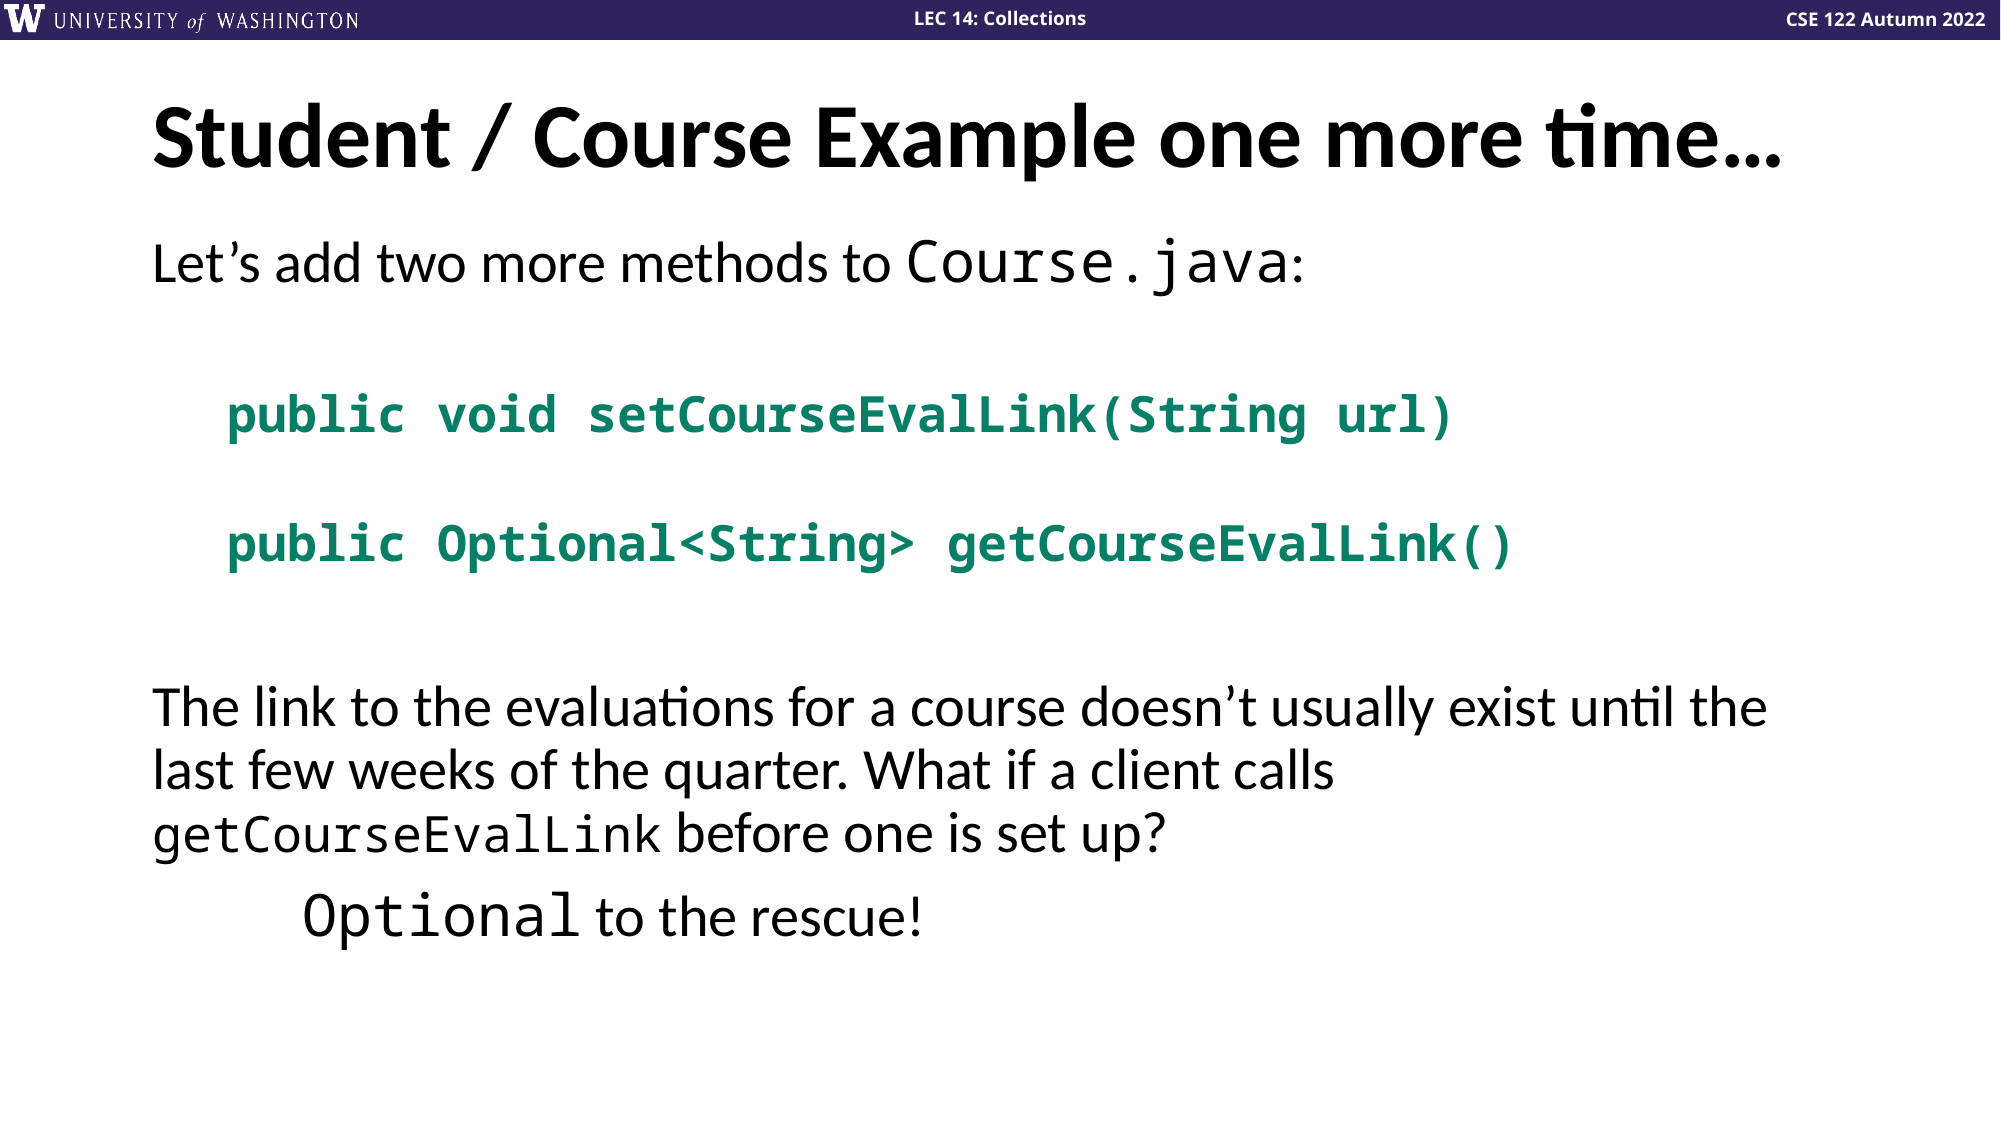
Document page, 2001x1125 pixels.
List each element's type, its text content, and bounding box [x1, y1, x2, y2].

picture [4, 4, 358, 33]
list Let’s add two more methods to Course.java: public void setCourseEvalLink(String url) public Optional<String> getCourseEvalLink() The link to the evaluations for a course doesn’t usually exist until the last few weeks of the quarter. What if a client calls getCourseEvalLink before one is set up? Optional to the rescue! [137, 224, 1863, 1014]
title Student / Course Example one more time… [137, 74, 1863, 200]
